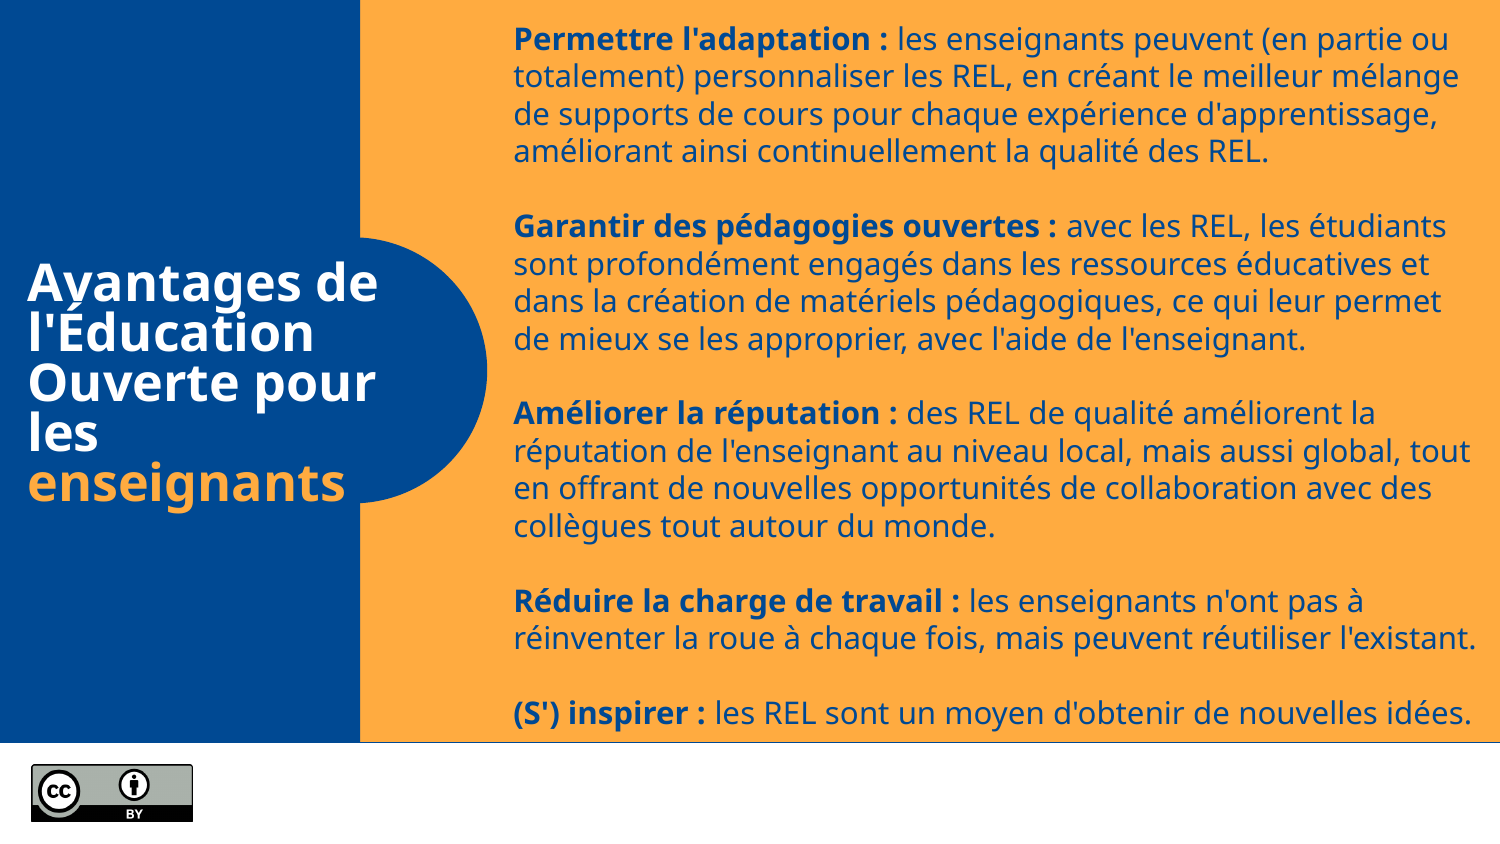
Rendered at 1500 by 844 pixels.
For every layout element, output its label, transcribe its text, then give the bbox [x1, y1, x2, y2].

text_box Avantages de l'Éducation Ouverte pour les enseignants [12, 246, 445, 527]
text_box [304, 237, 401, 246]
picture [31, 764, 193, 822]
text_box [445, 273, 488, 468]
text_box [0, 0, 361, 742]
text_box Permettre l'adaptation : les enseignants peuvent (en partie ou totalement) personnaliser les REL, en créant le meilleur mélange de supports de cours pour chaque expérience d'apprentissage, améliorant ainsi continuellement la qualité des REL. Garantir des pédagogies ouvertes : avec les REL, les étudiants sont profondément engagés dans les ressources éducatives et dans la création de matériels pédagogiques, ce qui leur permet de mieux se les approprier, avec l'aide de l'enseignant. Améliorer la réputation : des REL de qualité améliorent la réputation de l'enseignant au niveau local, mais aussi global, tout en offrant de nouvelles opportunités de collaboration avec des collègues tout autour du monde. Réduire la charge de travail : les enseignants n'ont pas à réinventer la roue à chaque fois, mais peuvent réutiliser l'existant. (S') inspirer : les REL sont un moyen d'obtenir de nouvelles idées. [498, 4, 1500, 741]
text_box [0, 750, 1500, 844]
